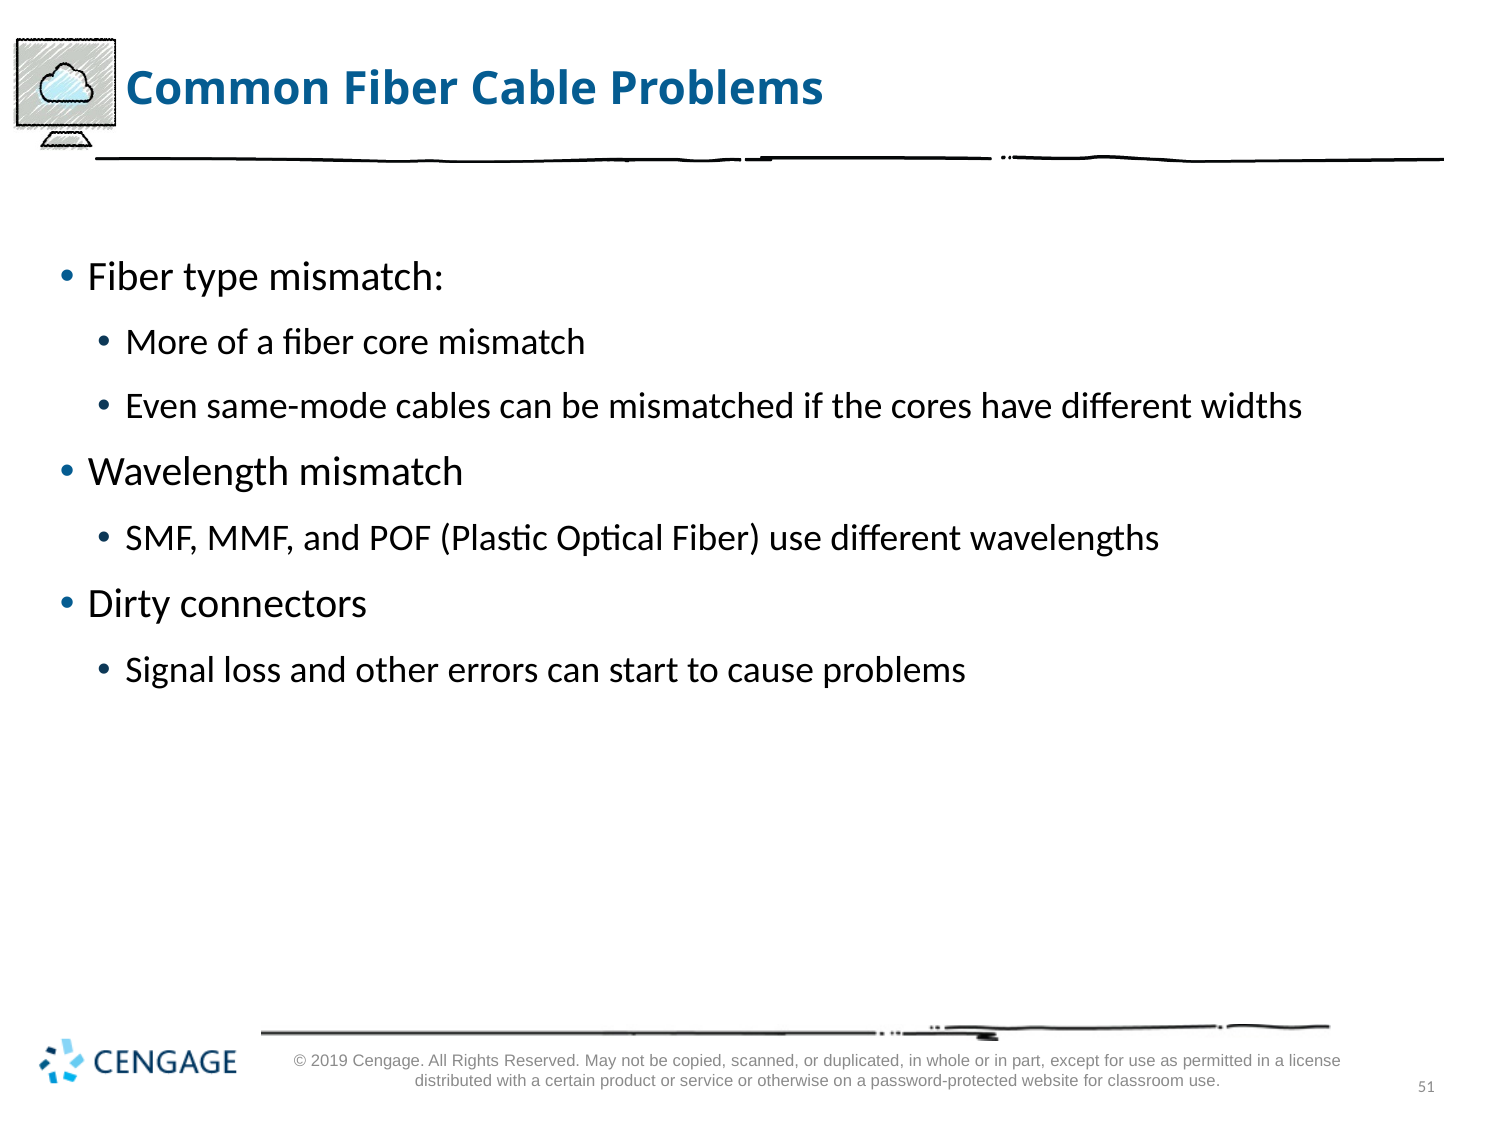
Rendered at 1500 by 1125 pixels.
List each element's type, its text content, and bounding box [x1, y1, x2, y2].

picture [261, 1024, 1331, 1041]
picture [95, 155, 1444, 163]
picture [19, 1025, 249, 1096]
title Common Fiber Cable Problems [125, 66, 1442, 116]
picture [13, 36, 117, 151]
footer © 2019 Cengage. All Rights Reserved. May not be copied, scanned, or duplicated, in whole or in part, except for use as permitted in a license distributed with a certain product or service or otherwise on a password-protected website for classroom use. [262, 1050, 1375, 1091]
list Fiber type mismatch: More of a fiber core mismatch Even same-mode cables can be mismatched if the cores have different widths Wavelength mismatch S M F, M M F, and P O F (Plastic Optical Fiber) use different wavelengths Dirty connectors Signal loss and other errors can start to cause problems [59, 252, 1441, 696]
